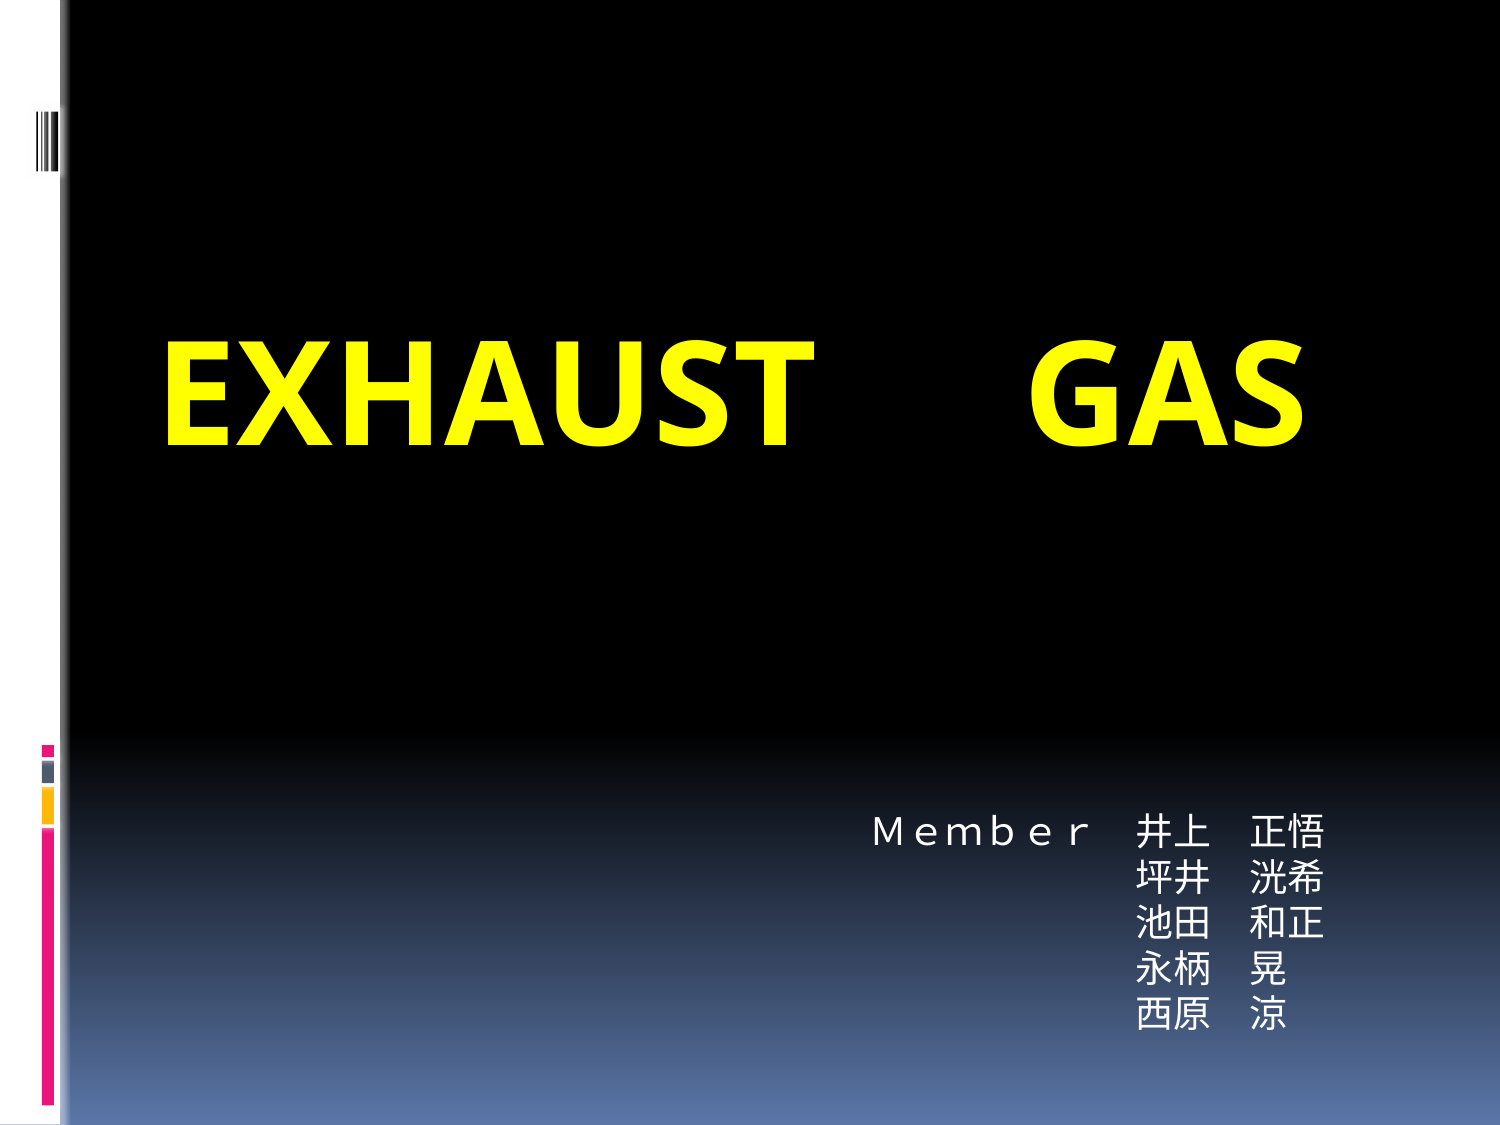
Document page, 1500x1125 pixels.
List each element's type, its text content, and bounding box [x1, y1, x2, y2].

title Exhaust Gas [140, 292, 1416, 617]
subtitle Ｍｅｍｂｅｒ 井上 正悟 坪井 洸希 池田 和正 永柄 晃 西原 涼 [853, 795, 1465, 1043]
